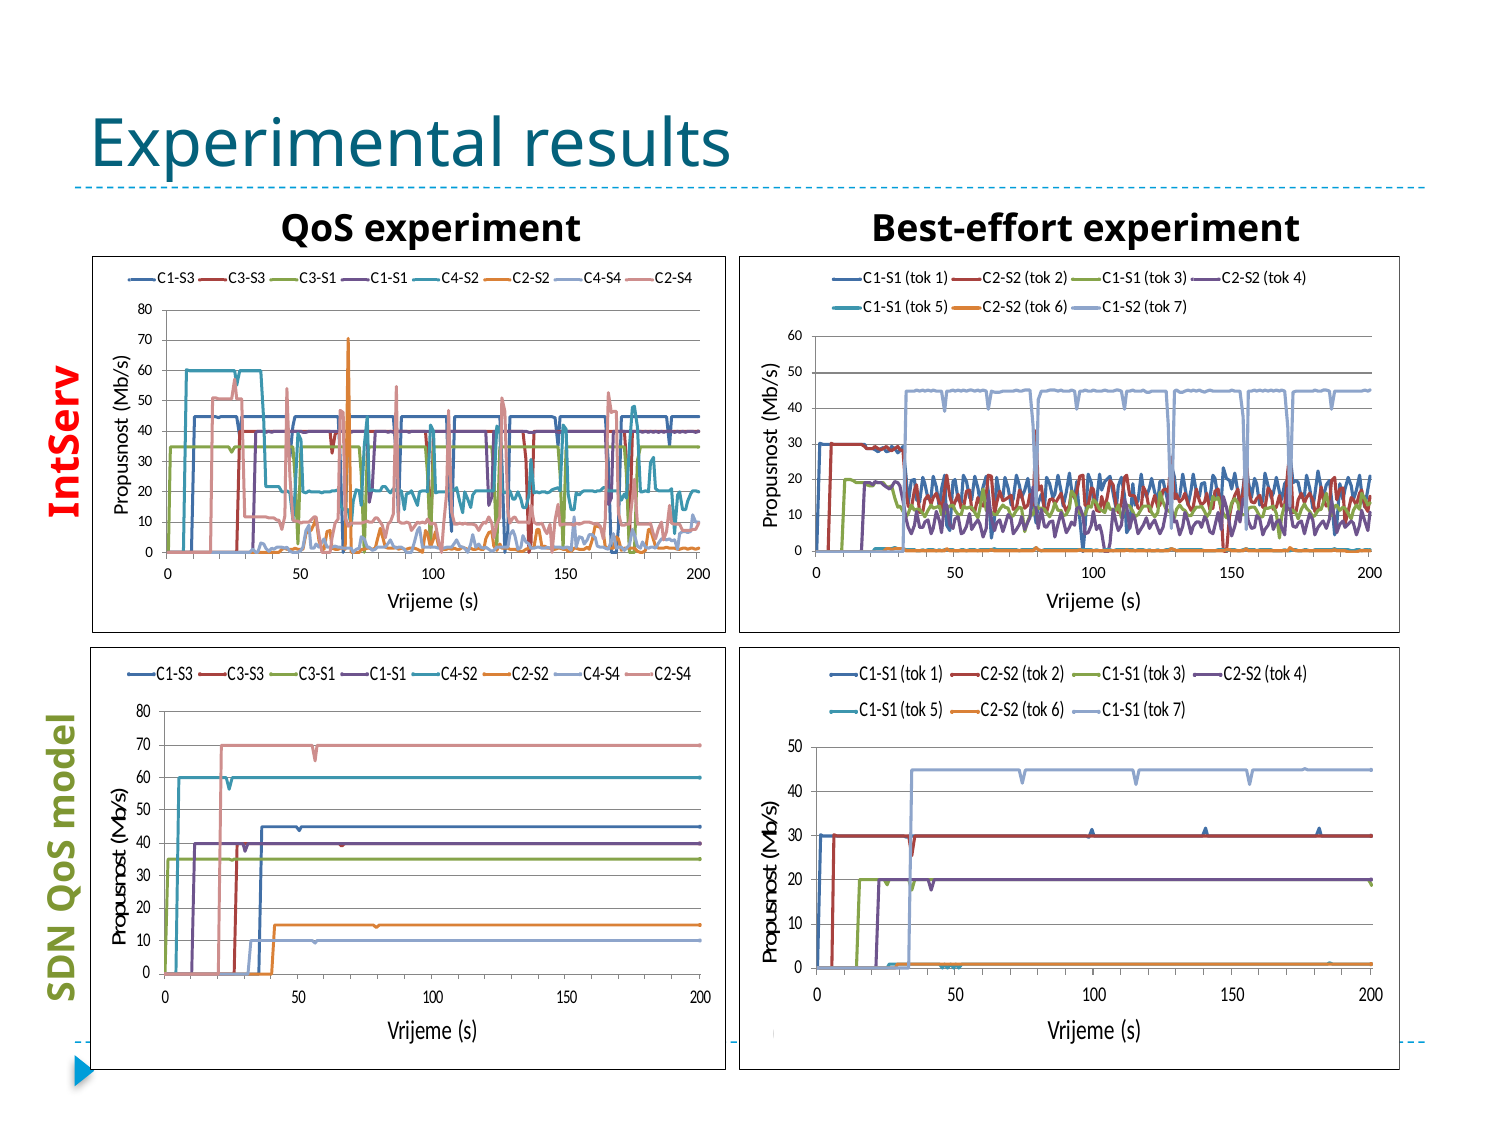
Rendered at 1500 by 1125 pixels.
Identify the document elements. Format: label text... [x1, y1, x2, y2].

picture [88, 255, 727, 634]
text_box Best-effort experiment [856, 196, 1341, 255]
text_box SDN QoS model [29, 657, 82, 1018]
picture [737, 644, 1400, 1071]
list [88, 644, 727, 1071]
title Experimental results [75, 24, 1425, 188]
picture [737, 255, 1400, 634]
text_box IntServ [29, 231, 95, 533]
text_box QoS experiment [265, 196, 609, 255]
